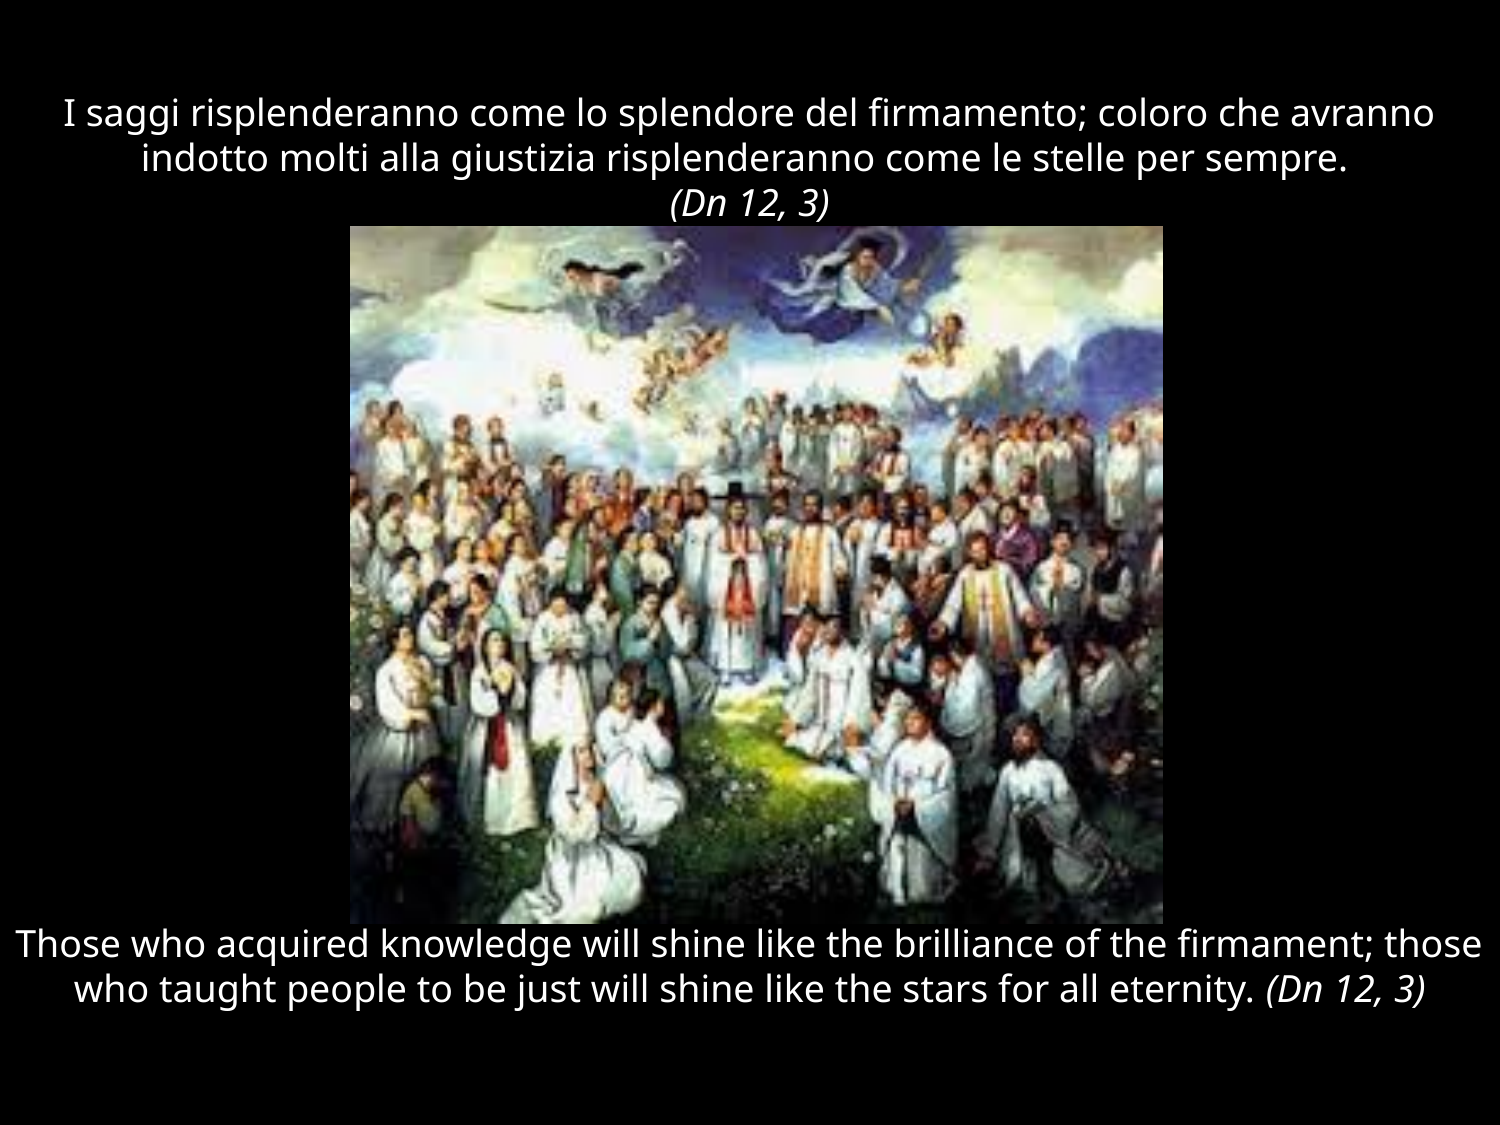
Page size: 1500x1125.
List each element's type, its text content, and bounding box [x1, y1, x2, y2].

text_box Those who acquired knowledge will shine like the brilliance of the firmament; those who taught people to be just will shine like the stars for all eternity. (Dn 12, 3) [0, 912, 1500, 1018]
title I saggi risplenderanno come lo splendore del firmamento; coloro che avranno indotto molti alla giustizia risplenderanno come le stelle per sempre. (Dn 12, 3) [0, 62, 1500, 250]
picture [349, 226, 1163, 924]
